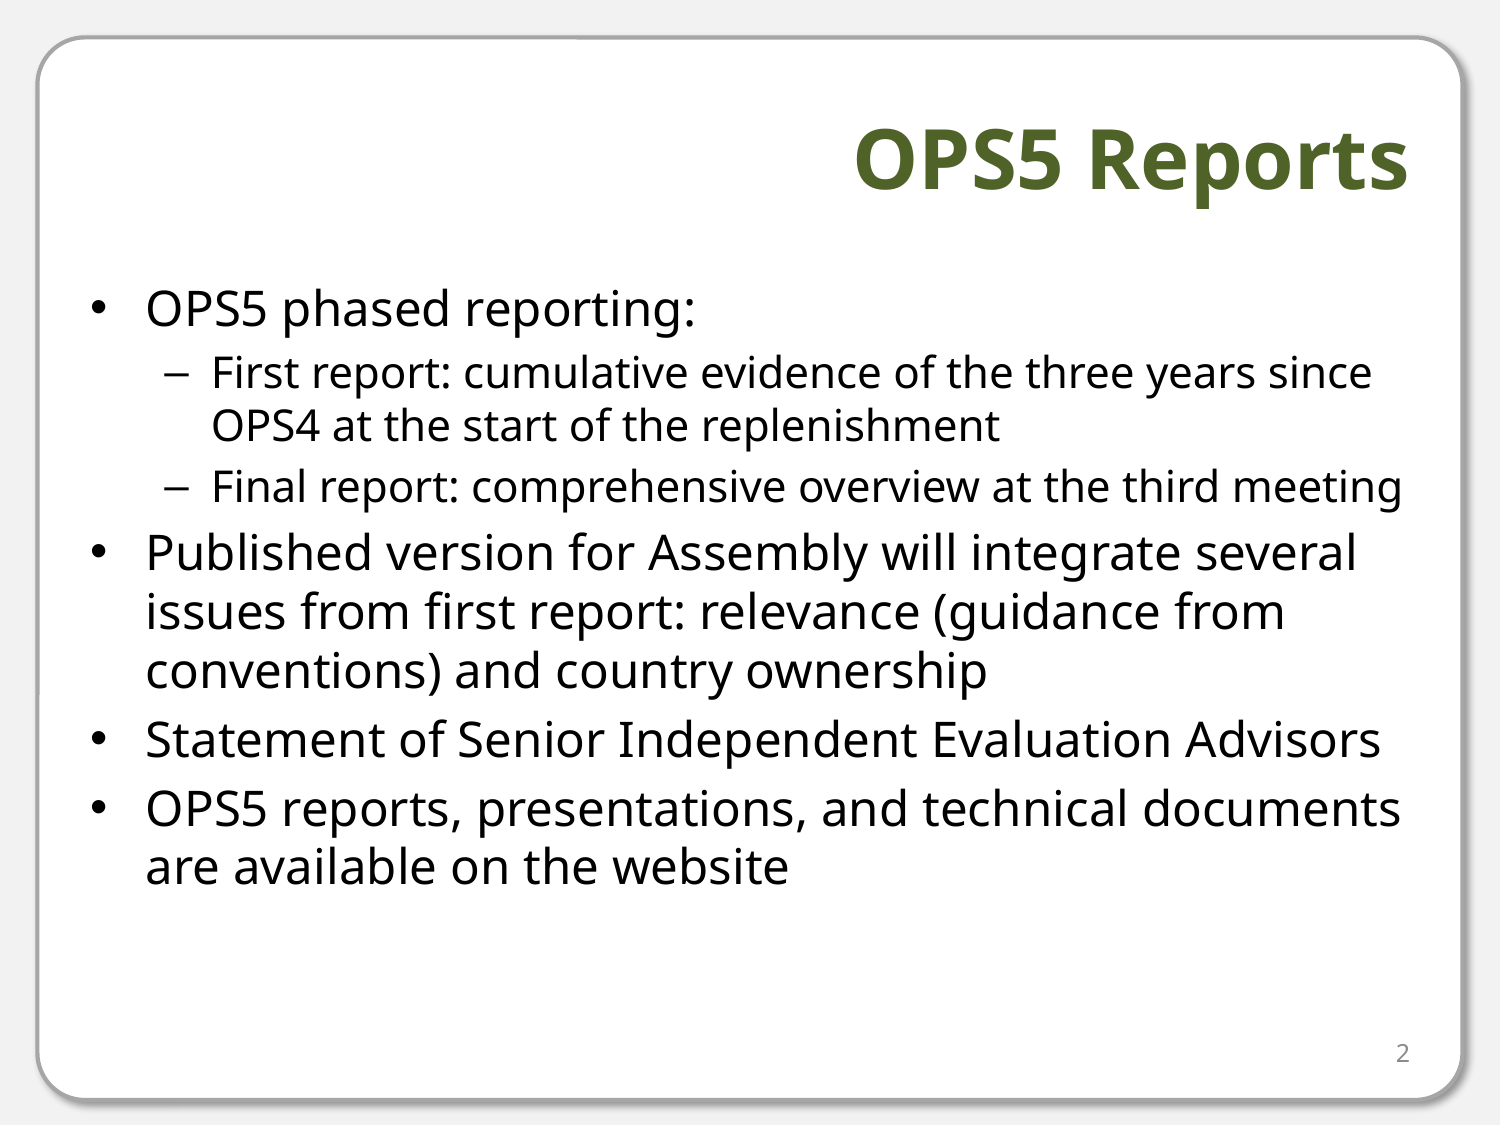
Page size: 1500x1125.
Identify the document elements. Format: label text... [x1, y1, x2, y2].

list OPS5 phased reporting: First report: cumulative evidence of the three years since OPS4 at the start of the replenishment Final report: comprehensive overview at the third meeting Published version for Assembly will integrate several issues from first report: relevance (guidance from conventions) and country ownership Statement of Senior Independent Evaluation Advisors OPS5 reports, presentations, and technical documents are available on the website [75, 270, 1425, 1013]
slide_number 2 [1074, 1025, 1425, 1085]
title OPS5 Reports [75, 62, 1425, 250]
